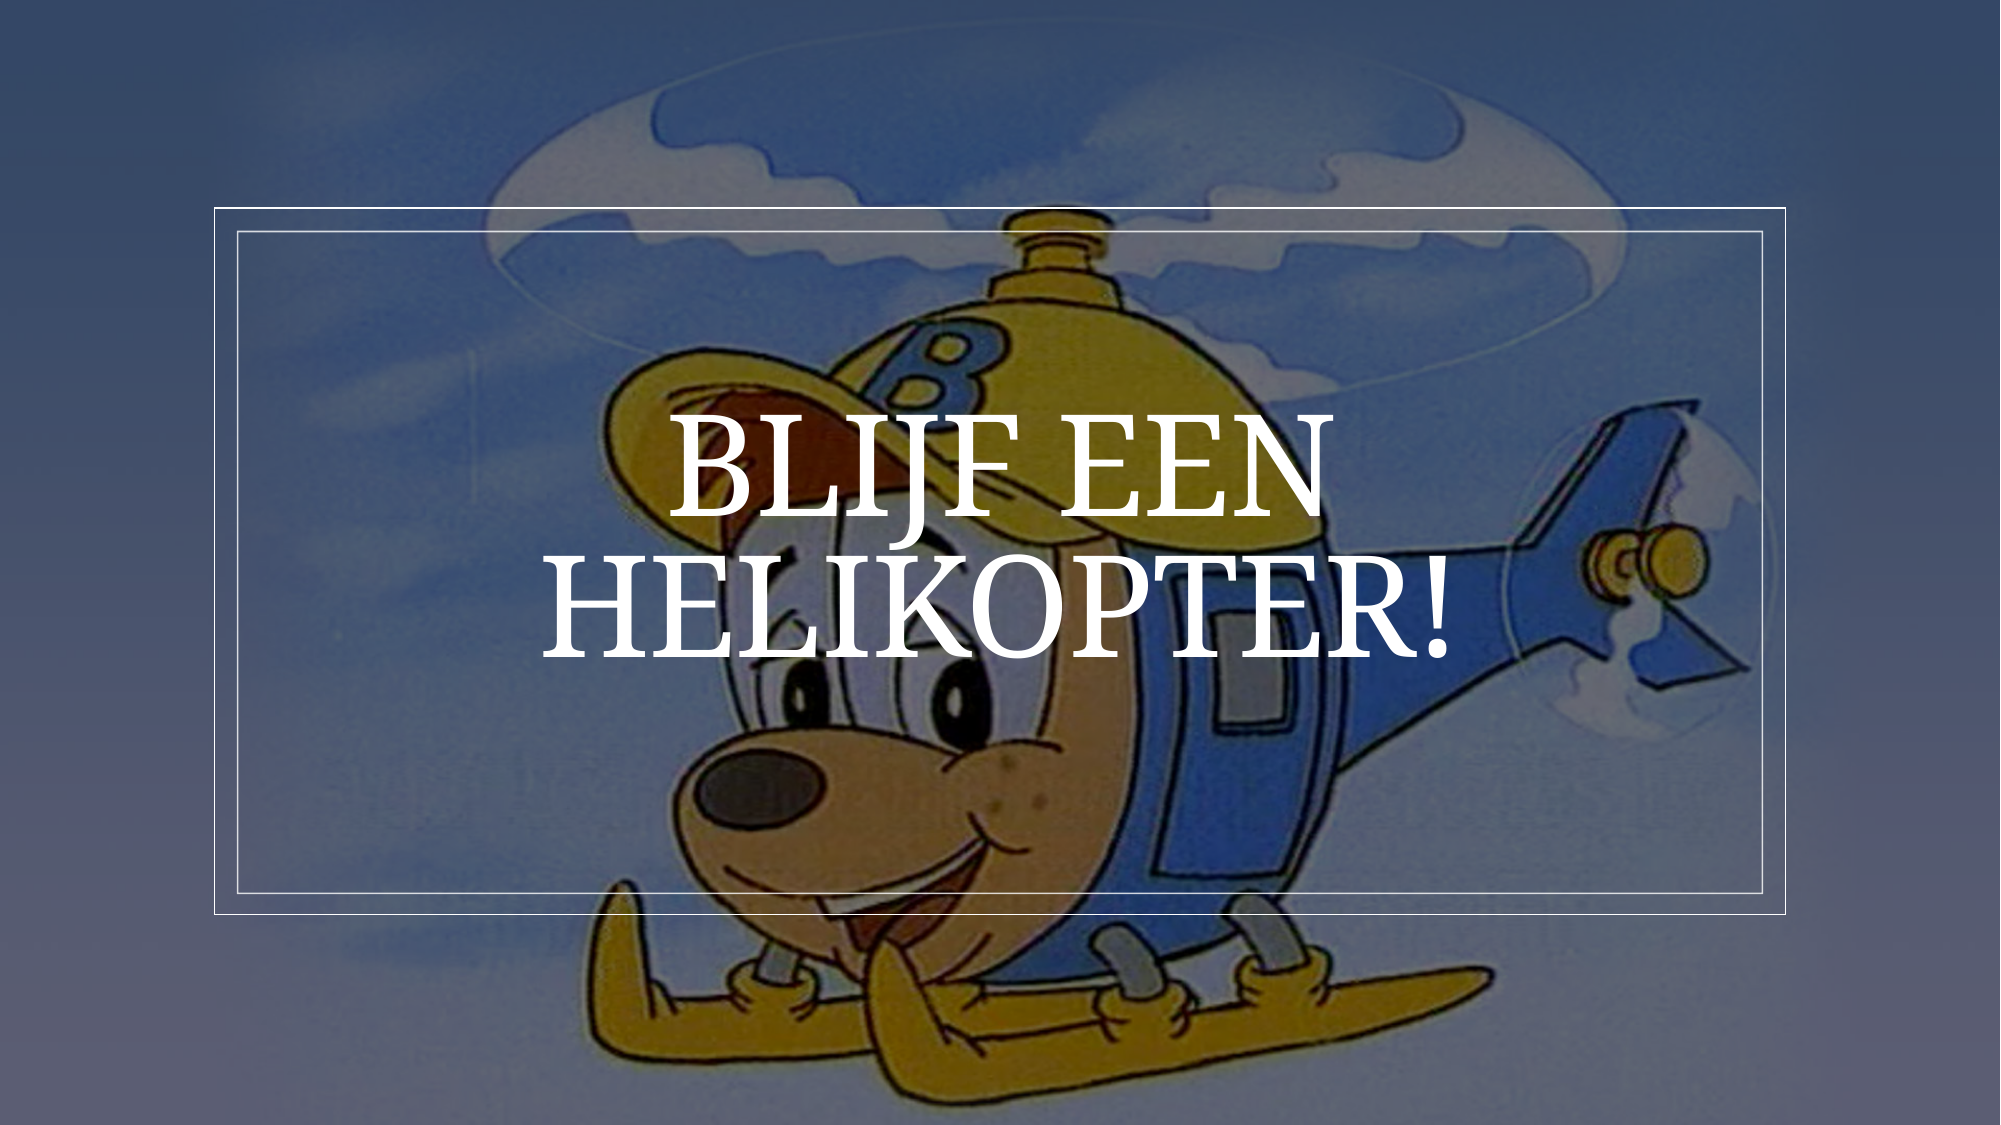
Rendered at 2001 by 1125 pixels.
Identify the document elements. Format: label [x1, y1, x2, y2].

list [0, 0, 2000, 1125]
